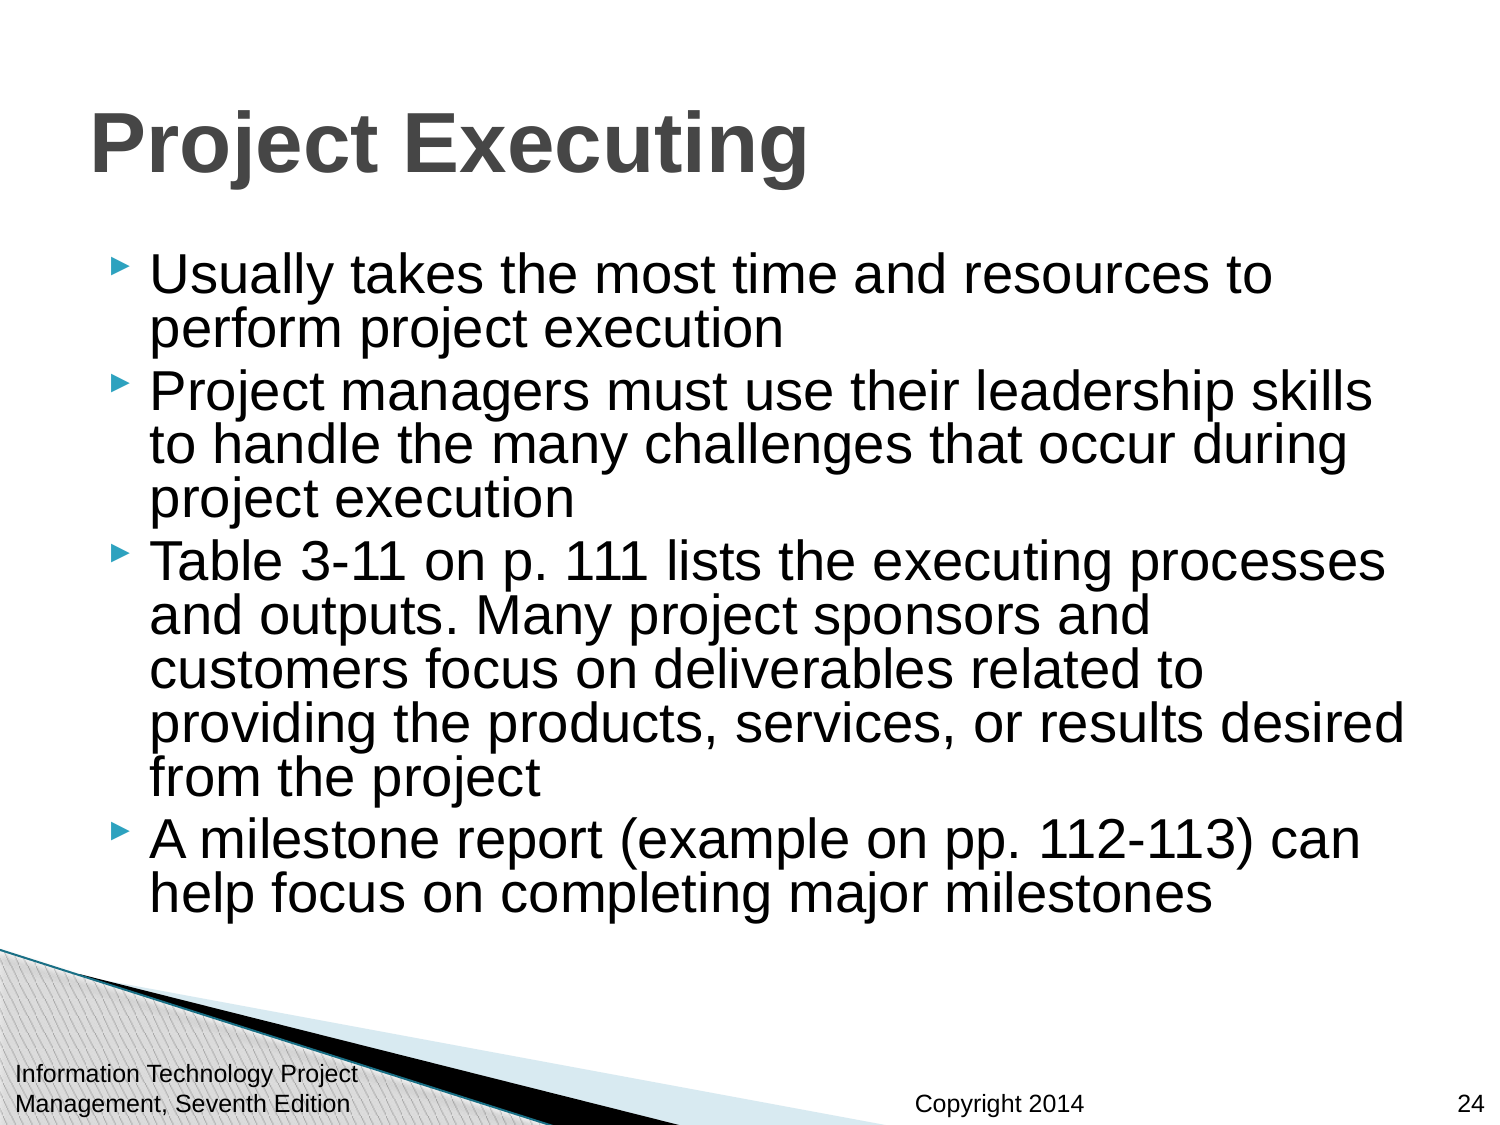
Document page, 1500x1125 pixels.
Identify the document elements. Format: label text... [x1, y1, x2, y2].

list Usually takes the most time and resources to perform project execution Project managers must use their leadership skills to handle the many challenges that occur during project execution Table 3-11 on p. 111 lists the executing processes and outputs. Many project sponsors and customers focus on deliverables related to providing the products, services, or results desired from the project A milestone report (example on pp. 112-113) can help focus on completing major milestones [74, 242, 1426, 986]
footer Information Technology Project Management, Seventh Edition [0, 1065, 425, 1125]
title Project Executing [75, 45, 1425, 233]
slide_number 24 [1408, 1065, 1500, 1125]
